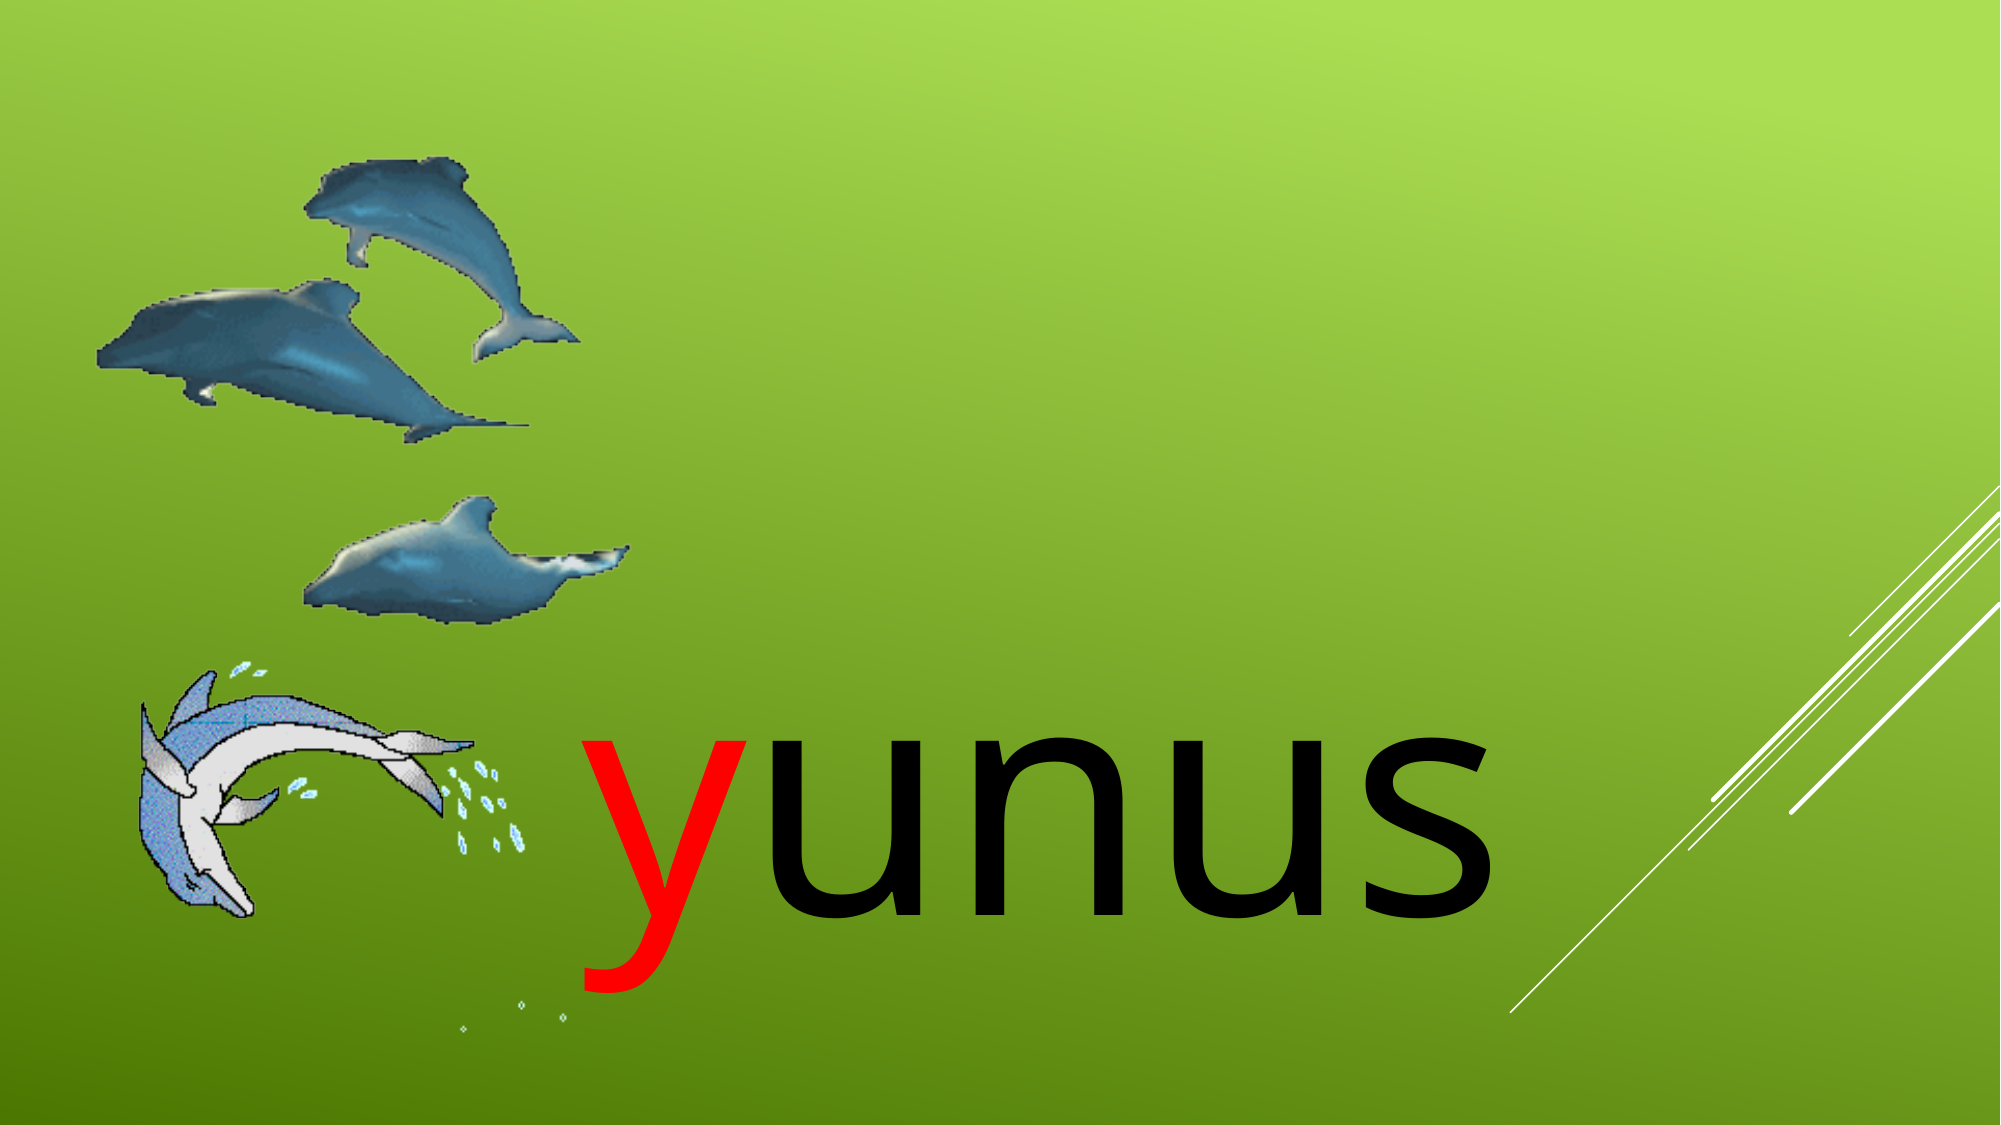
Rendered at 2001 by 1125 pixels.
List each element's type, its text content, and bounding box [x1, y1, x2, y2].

list yunus [602, 534, 1541, 1037]
picture [79, 114, 657, 1068]
